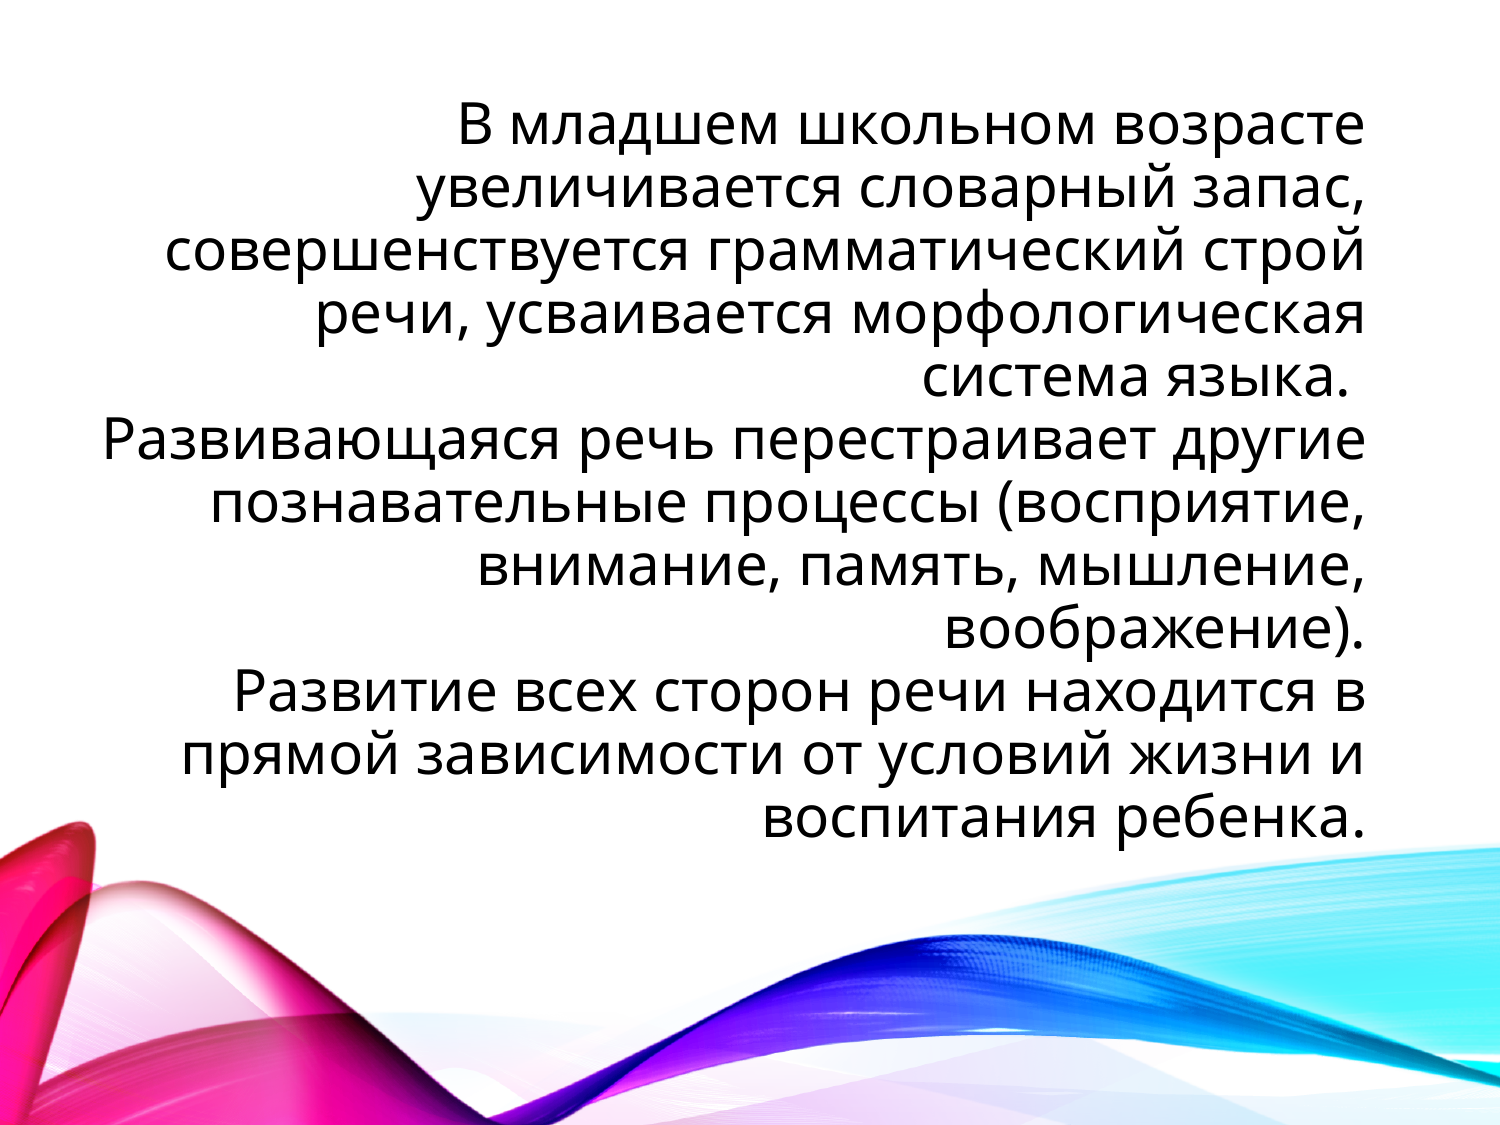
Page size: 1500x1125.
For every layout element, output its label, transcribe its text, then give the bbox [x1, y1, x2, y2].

title В младшем школьном возрасте увеличивается словарный запас, совершенствуется грамматический строй речи, усваивается морфологическая система языка. Развивающаяся речь перестраивает другие познавательные процессы (восприятие, внимание, память, мышление, воображение). Развитие всех сторон речи находится в прямой зависимости от условий жизни и воспитания ребенка. [76, 468, 1382, 928]
picture [0, 819, 1500, 1125]
